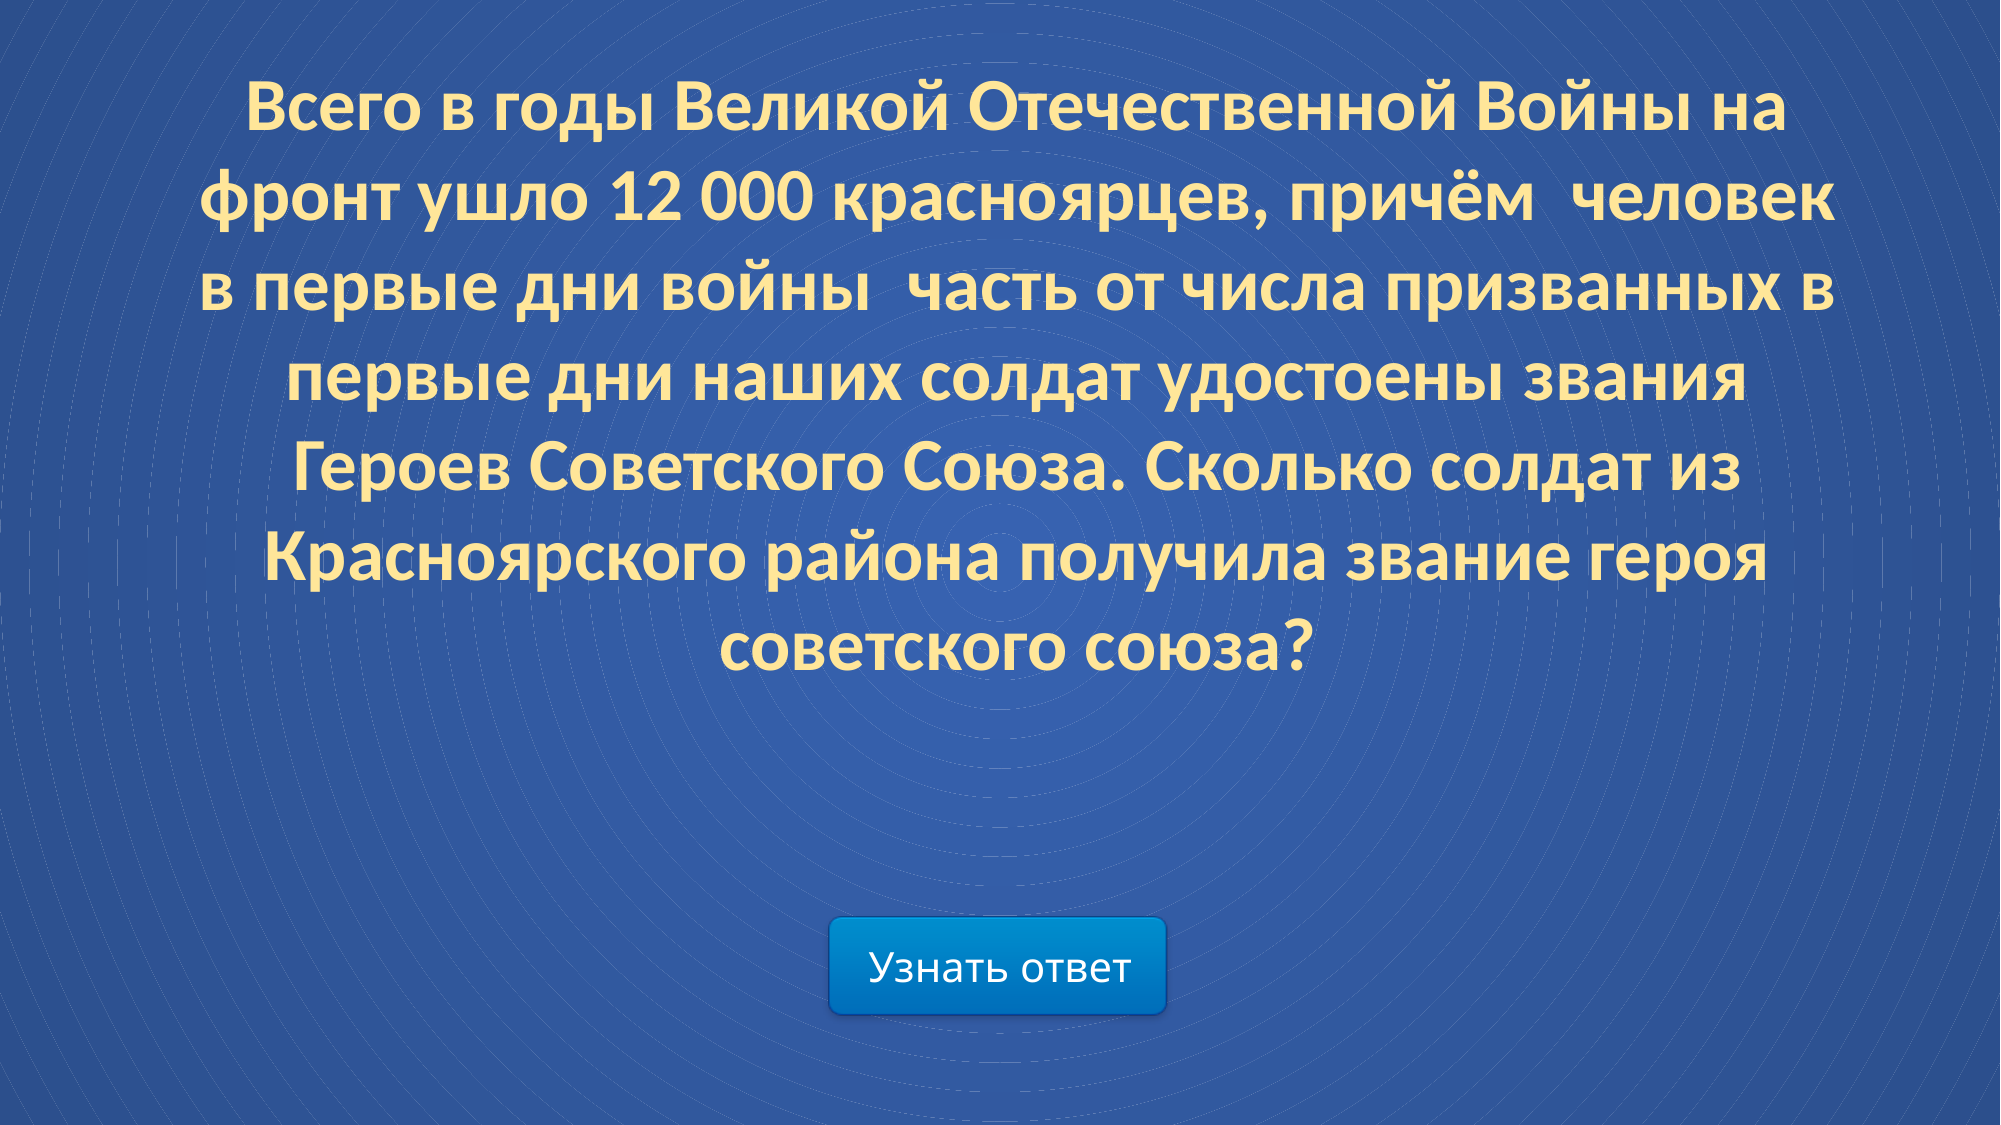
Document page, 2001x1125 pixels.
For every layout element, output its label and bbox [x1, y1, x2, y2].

picture [793, 902, 1180, 1035]
